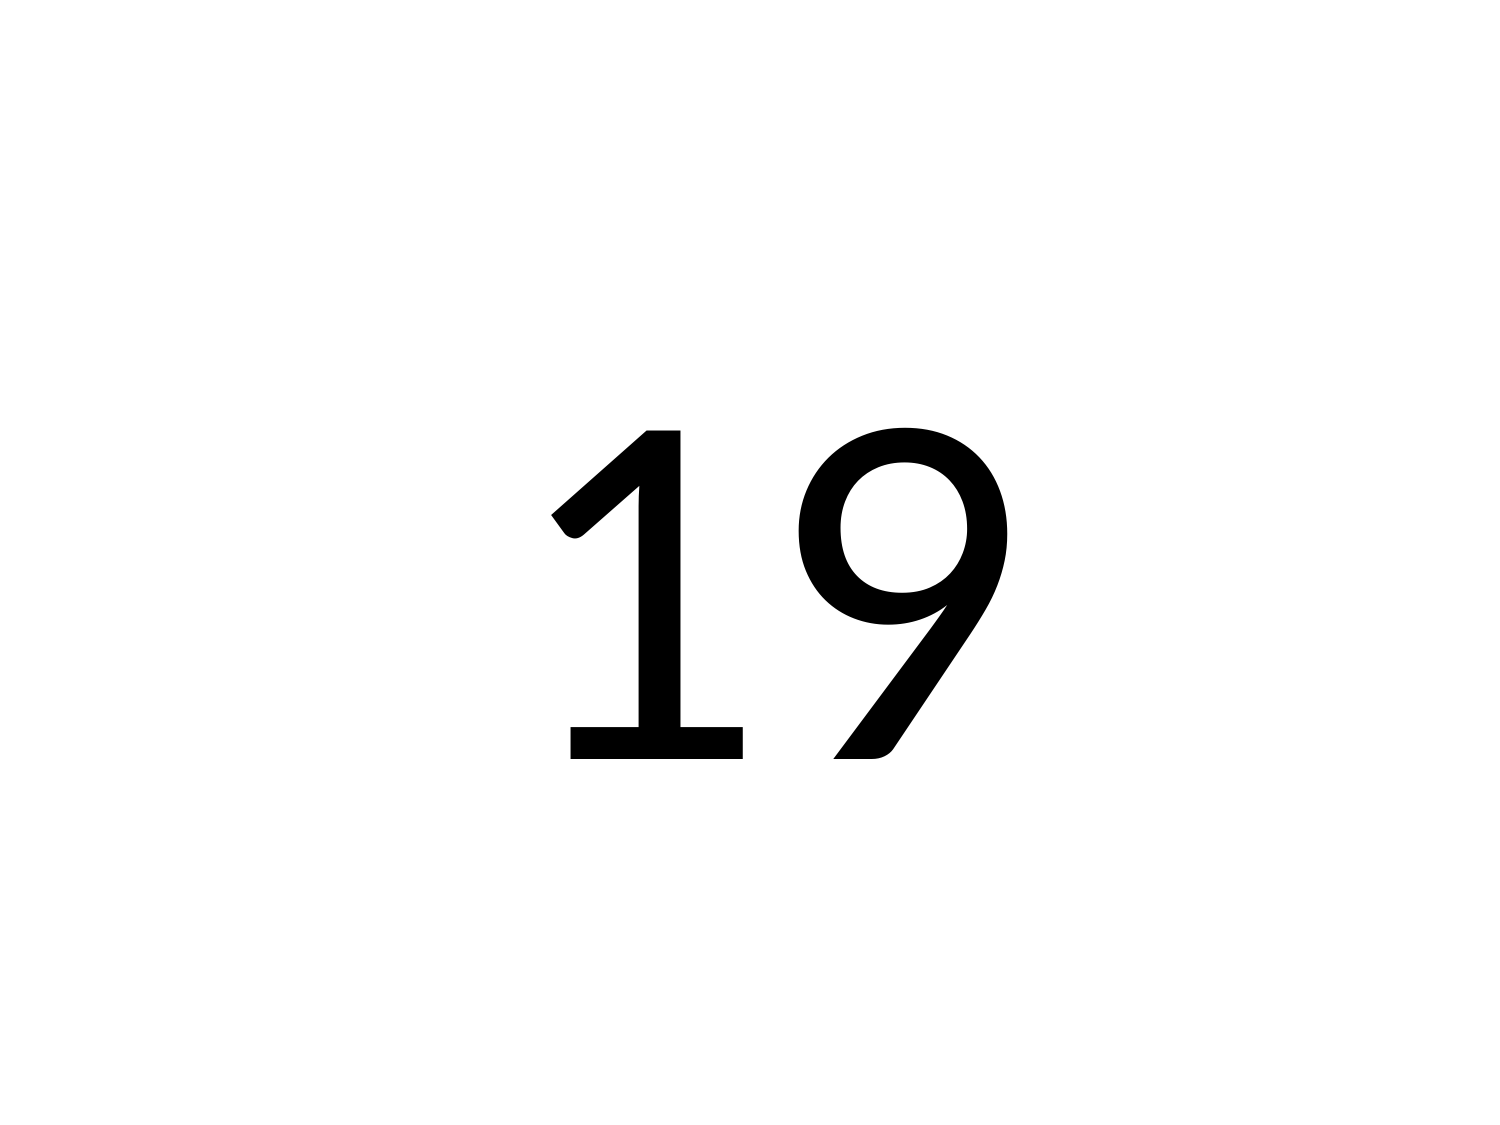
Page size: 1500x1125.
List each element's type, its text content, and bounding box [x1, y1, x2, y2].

text_box 19 [411, 241, 1123, 1109]
